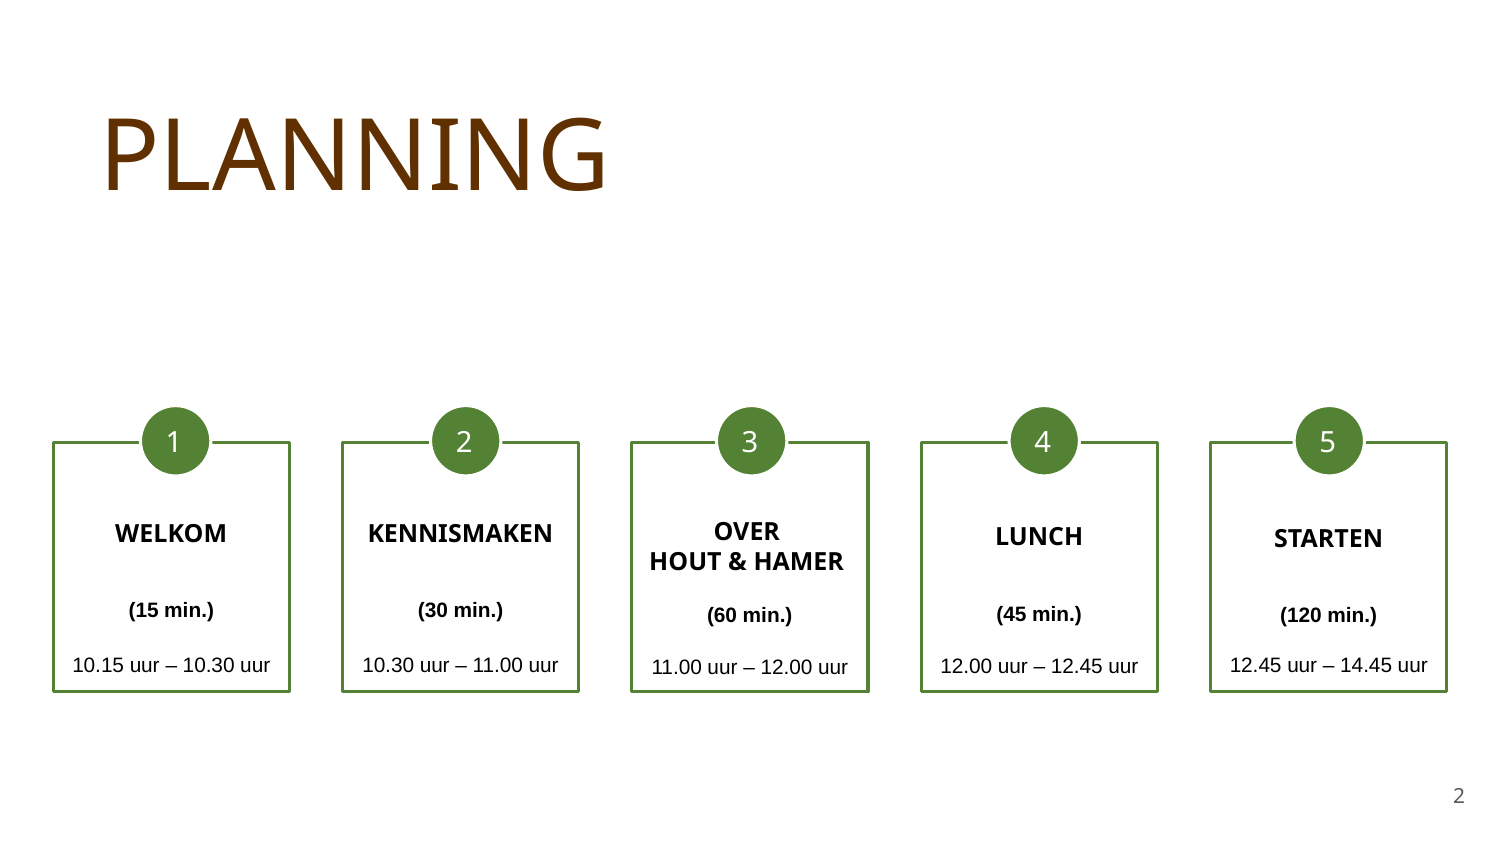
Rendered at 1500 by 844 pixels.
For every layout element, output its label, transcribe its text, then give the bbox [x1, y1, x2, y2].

text_box 5 [1294, 405, 1365, 476]
text_box 3 [716, 405, 787, 476]
text_box STARTEN (120 min.) 12.45 uur – 14.45 uur [1210, 442, 1447, 692]
text_box LUNCH (45 min.) 12.00 uur – 12.45 uur [921, 442, 1158, 692]
text_box OVER HOUT & HAMER (60 min.) 11.00 uur – 12.00 uur [631, 442, 868, 692]
text_box 4 [1009, 405, 1080, 476]
text_box 2 [430, 405, 501, 476]
text_box KENNISMAKEN (30 min.) 10.30 uur – 11.00 uur [342, 442, 579, 692]
slide_number 2 [1389, 764, 1480, 830]
text_box PLANNING [84, 78, 709, 226]
text_box 1 [140, 405, 211, 477]
text_box WELKOM (15 min.) 10.15 uur – 10.30 uur [53, 442, 290, 692]
